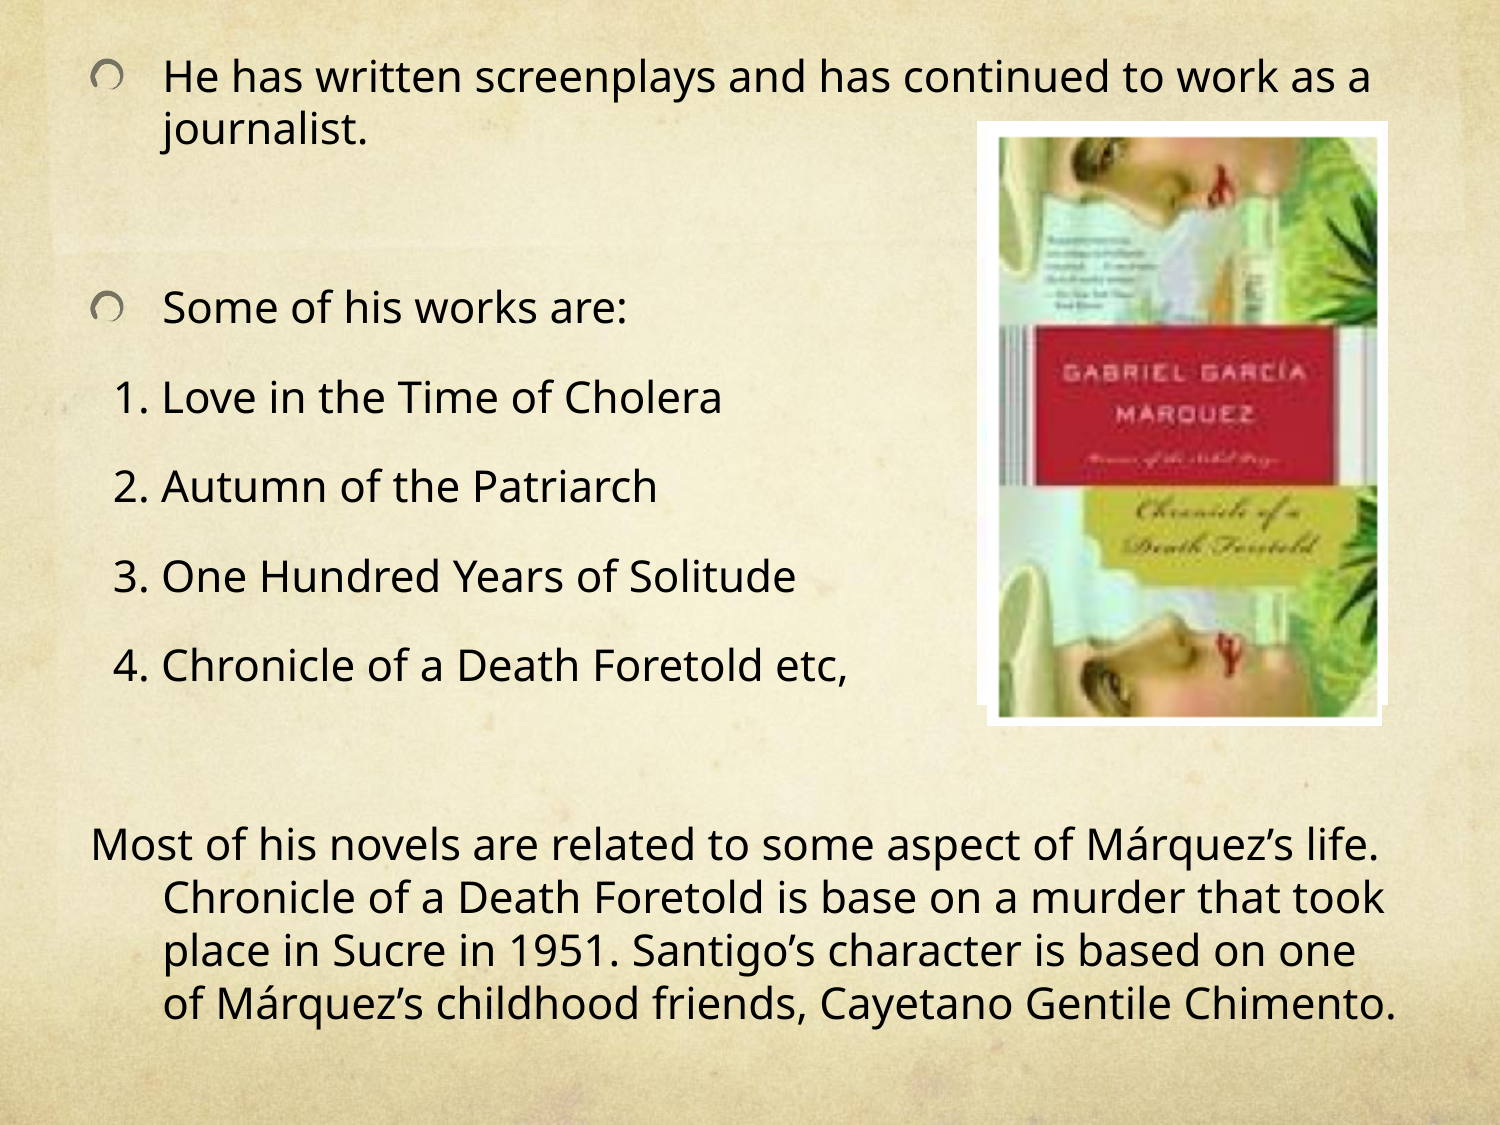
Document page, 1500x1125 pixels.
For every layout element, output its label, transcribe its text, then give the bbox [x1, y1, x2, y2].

list He has written screenplays and has continued to work as a journalist. Some of his works are: 1. Love in the Time of Cholera 2. Autumn of the Patriarch 3. One Hundred Years of Solitude 4. Chronicle of a Death Foretold etc, Most of his novels are related to some aspect of Márquez’s life. Chronicle of a Death Foretold is base on a murder that took place in Sucre in 1951. Santigo’s character is based on one of Márquez’s childhood friends, Cayetano Gentile Chimento. [75, 40, 1425, 1057]
picture [0, 0, 1500, 1125]
